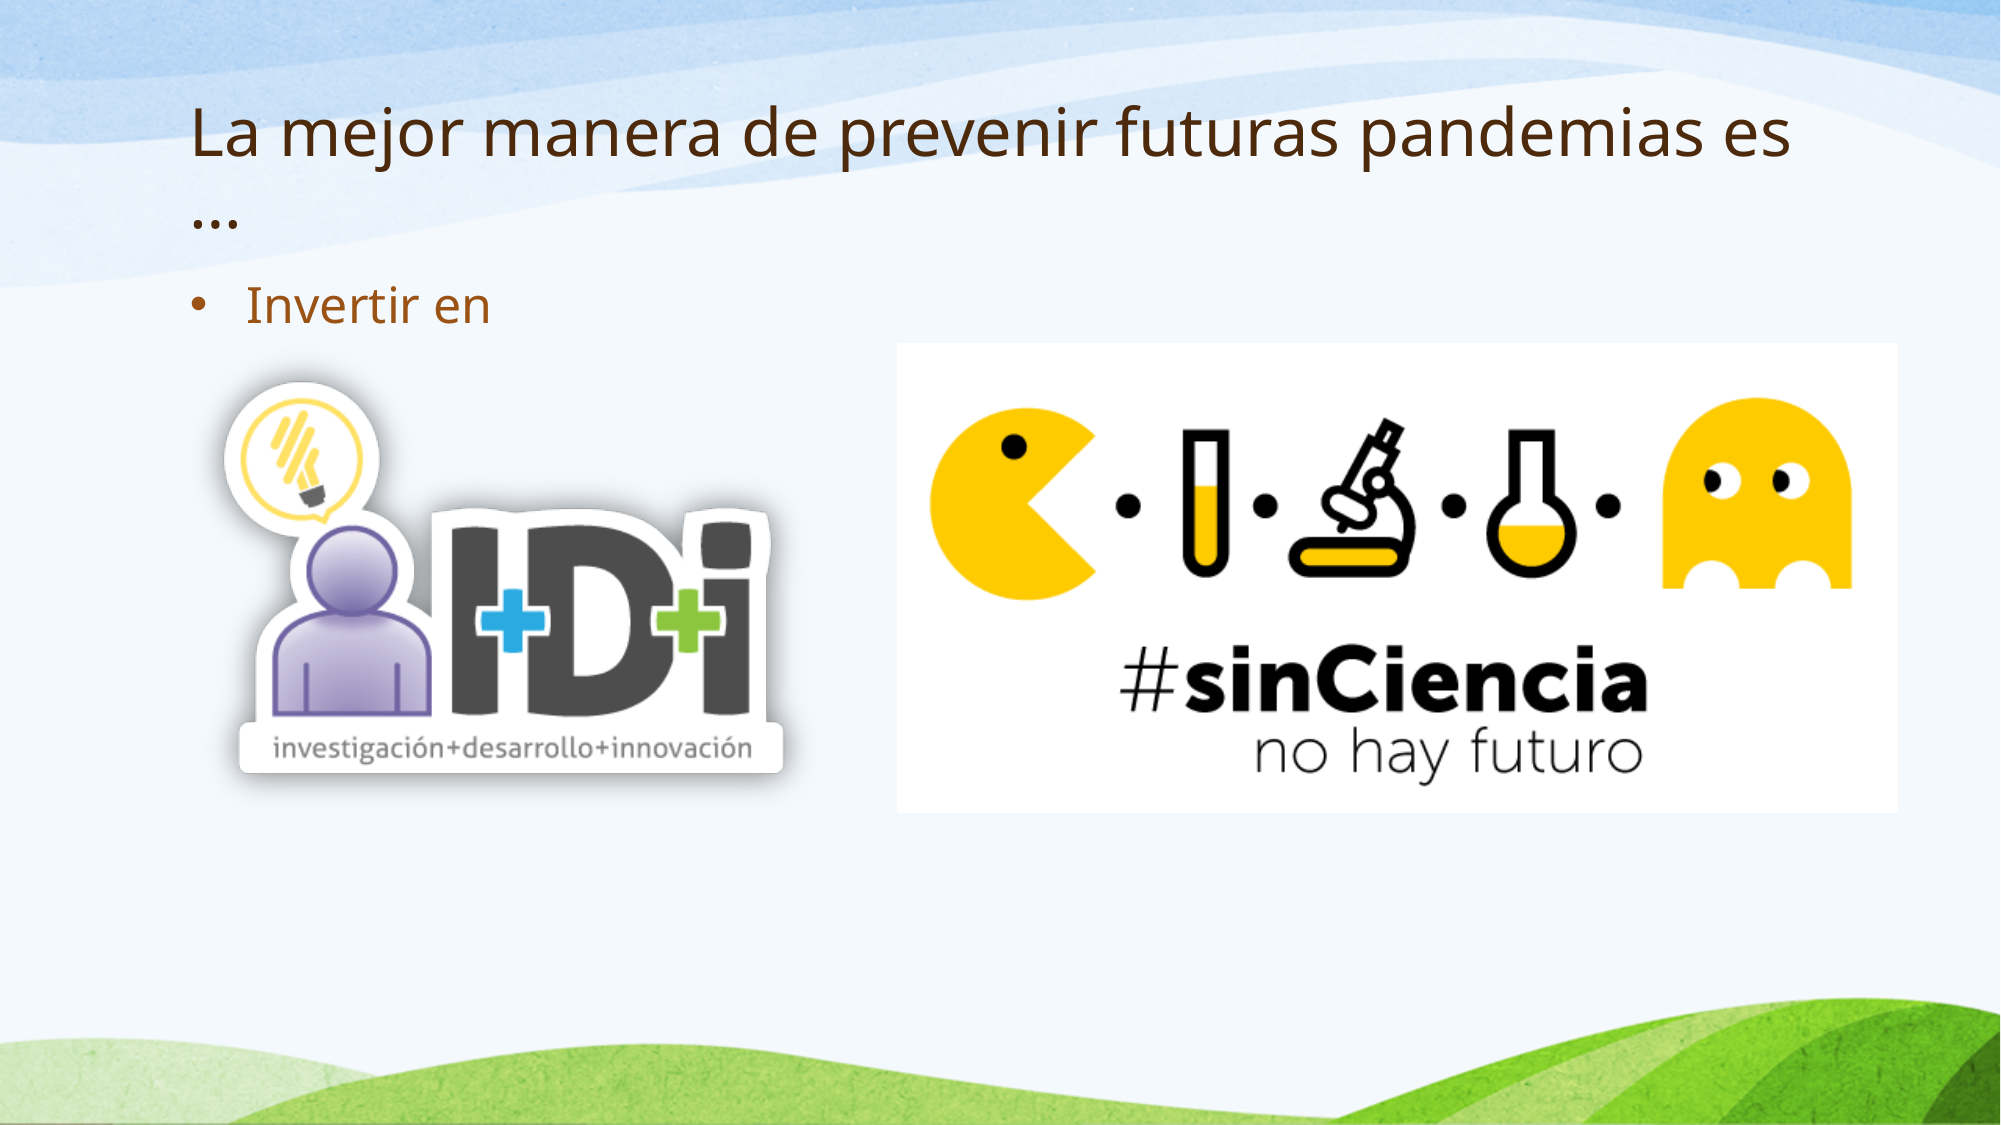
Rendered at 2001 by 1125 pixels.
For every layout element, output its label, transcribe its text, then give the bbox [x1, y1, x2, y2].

title La mejor manera de prevenir futuras pandemias es … [174, 50, 1825, 250]
list Invertir en [174, 265, 1825, 960]
picture [0, 0, 2001, 1125]
